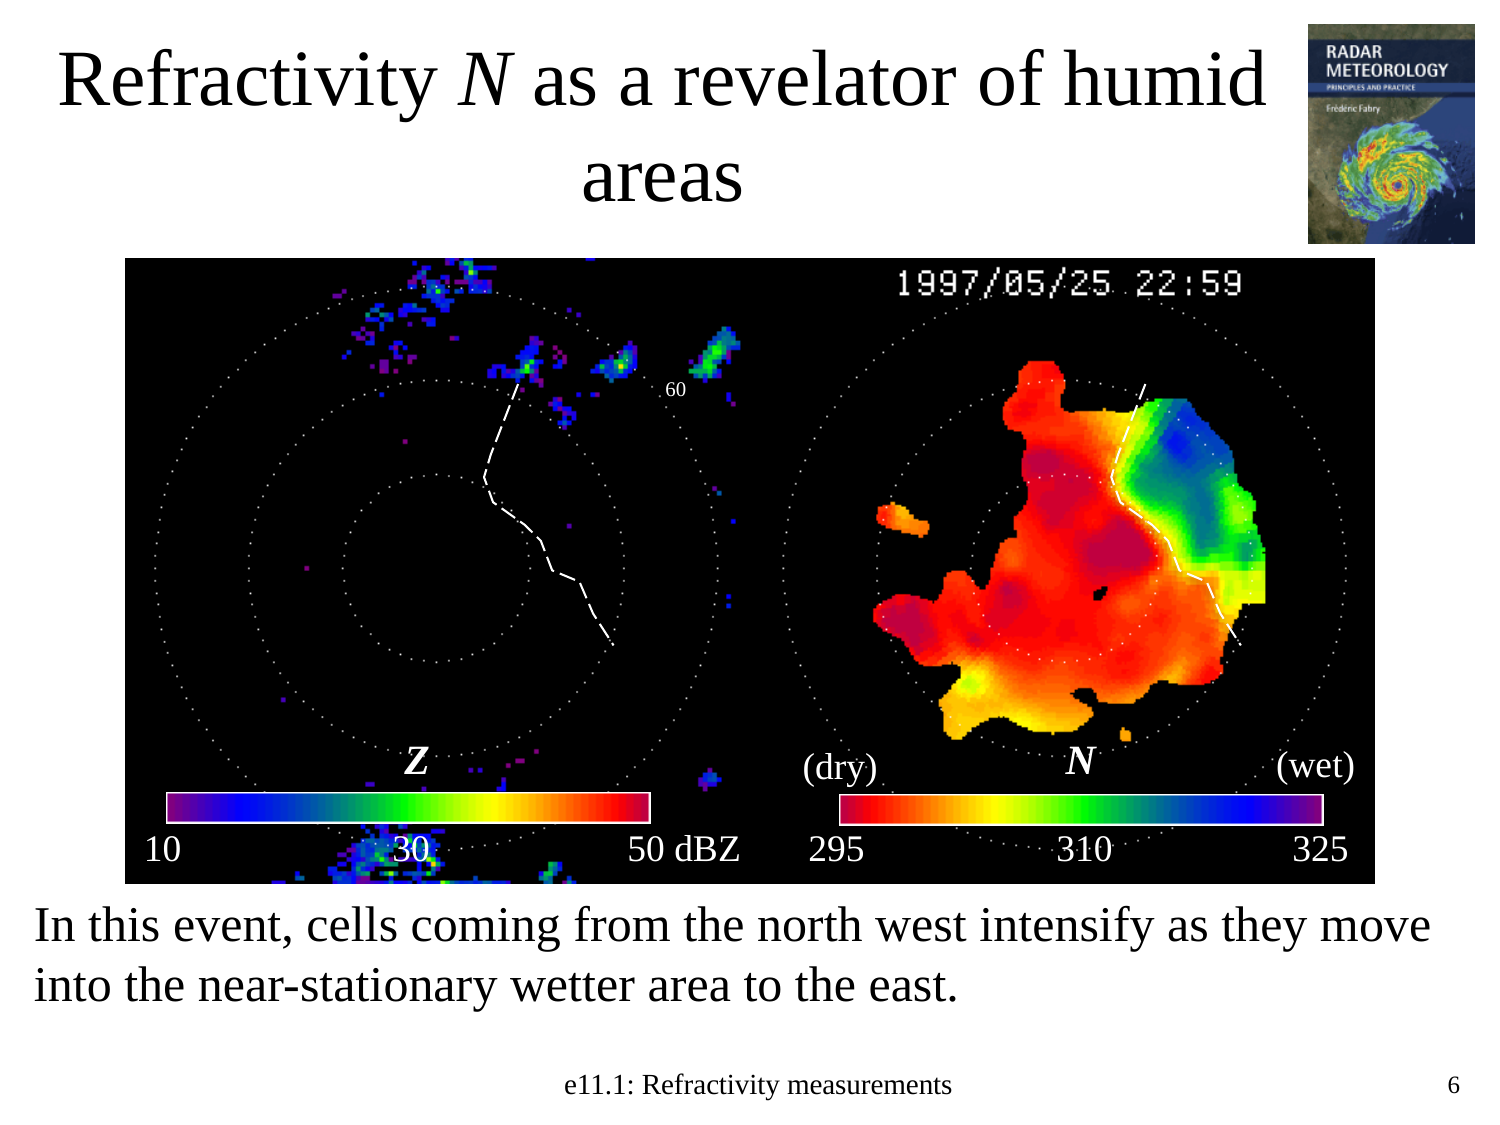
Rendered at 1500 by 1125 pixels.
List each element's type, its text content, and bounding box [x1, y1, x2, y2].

picture [124, 258, 1376, 884]
picture [1308, 24, 1475, 244]
slide_number 6 [1371, 1073, 1475, 1113]
footer e11.1: Refractivity measurements [166, 1073, 1350, 1113]
title Refractivity N as a revelator of humid areas [19, 18, 1308, 225]
text_box In this event, cells coming from the north west intensify as they move into the near-stationary wetter area to the east. [19, 883, 1492, 1073]
